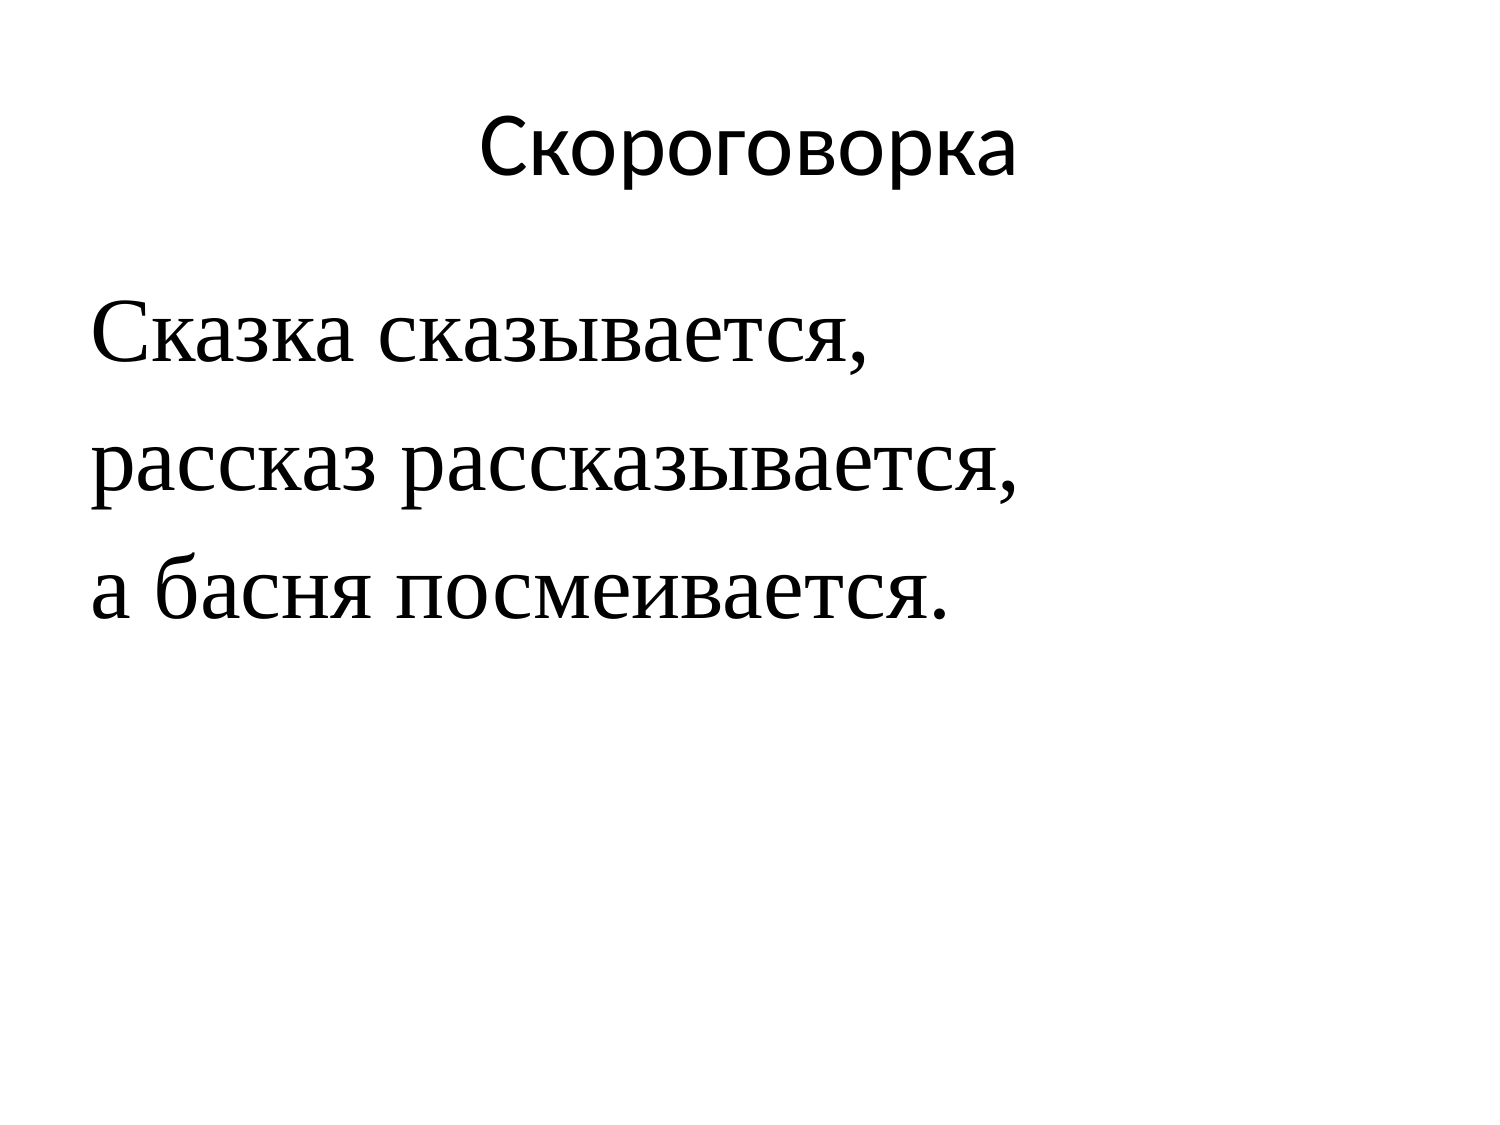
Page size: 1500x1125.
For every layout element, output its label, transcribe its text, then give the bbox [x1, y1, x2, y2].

title Скороговорка [75, 45, 1425, 233]
list Сказка сказывается, рассказ рассказывается, а басня посмеивается. [75, 262, 1425, 1005]
